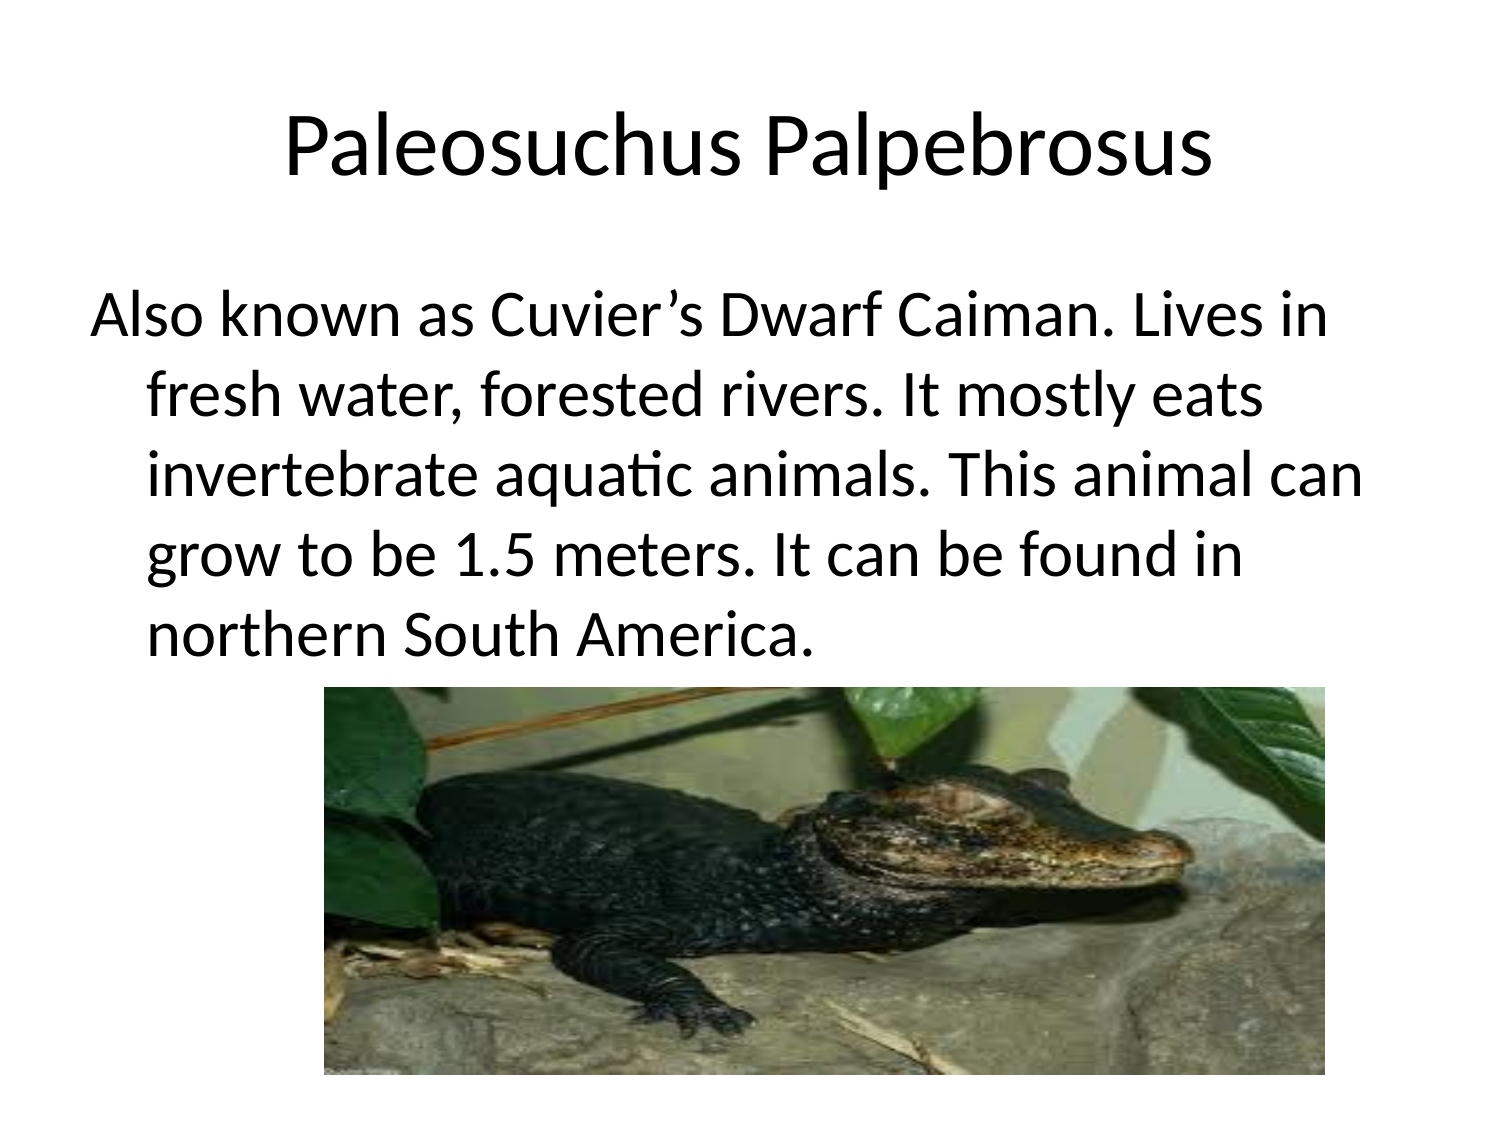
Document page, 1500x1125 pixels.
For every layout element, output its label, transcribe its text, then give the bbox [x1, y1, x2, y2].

picture [324, 687, 1326, 1076]
title Paleosuchus Palpebrosus [75, 45, 1425, 233]
list Also known as Cuvier’s Dwarf Caiman. Lives in fresh water, forested rivers. It mostly eats invertebrate aquatic animals. This animal can grow to be 1.5 meters. It can be found in northern South America. [75, 262, 1425, 1005]
